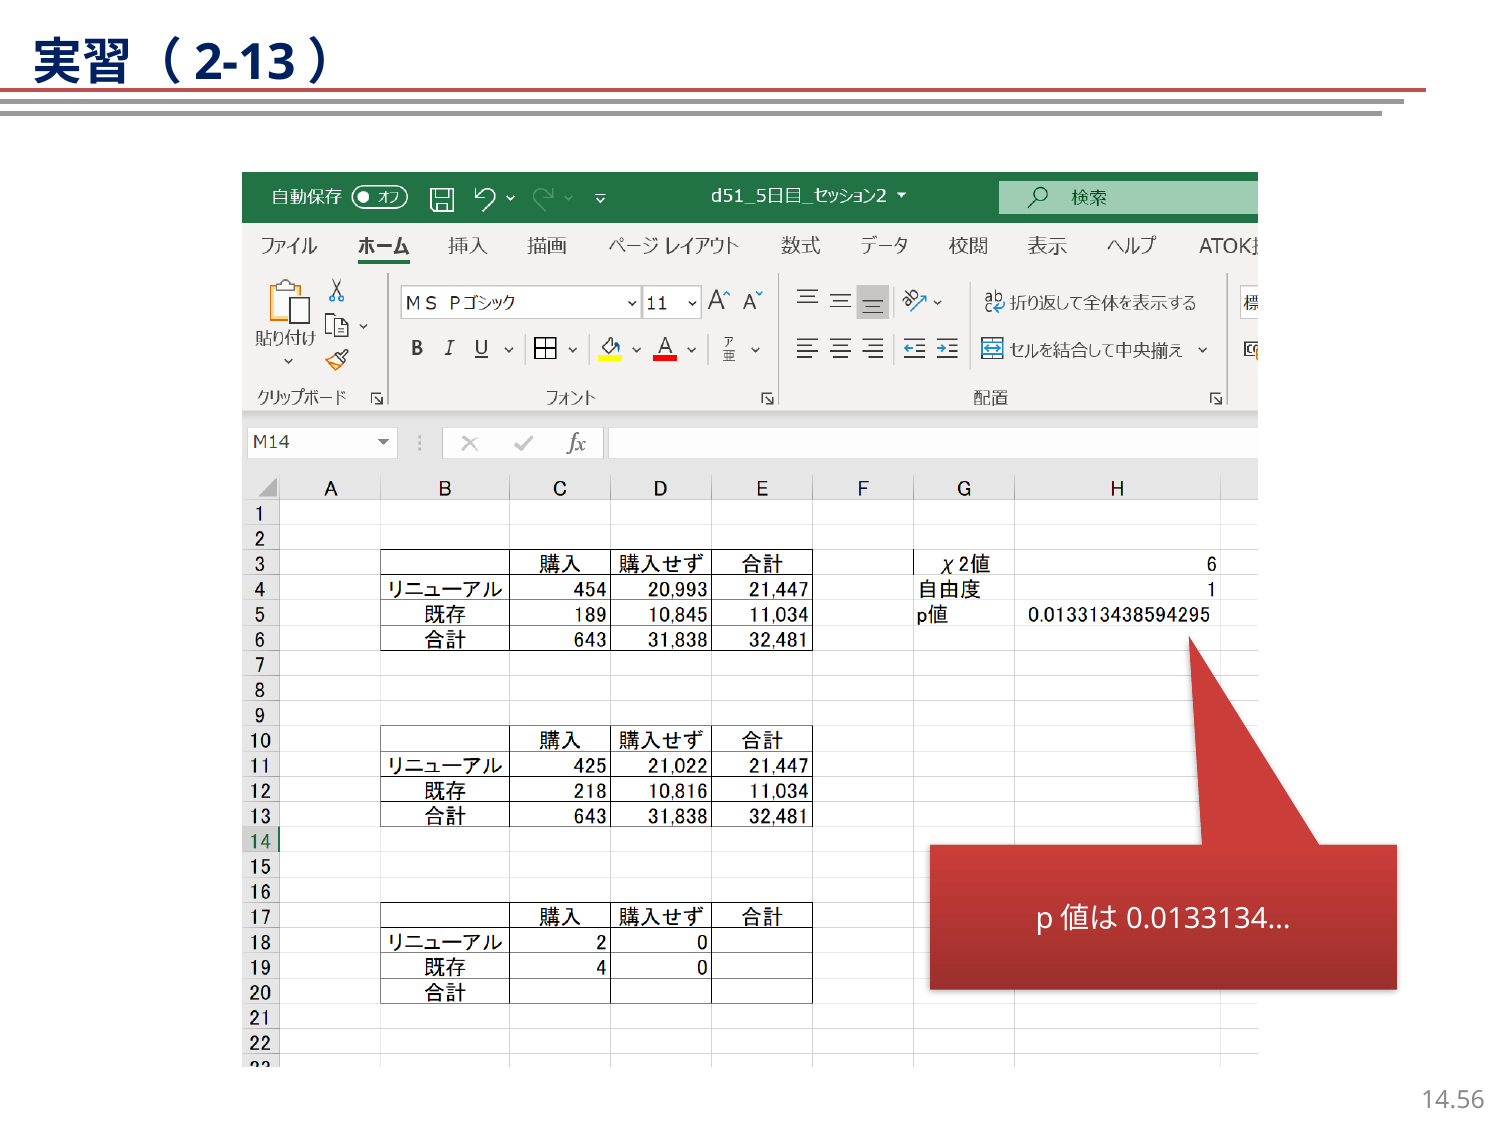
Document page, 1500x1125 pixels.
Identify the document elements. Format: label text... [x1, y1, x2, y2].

picture [242, 172, 1258, 1067]
text_box p値は0.0133134… [1263, 755, 1397, 990]
text_box 実習（2-13） [17, 21, 1459, 151]
slide_number 55 [1381, 1065, 1500, 1125]
